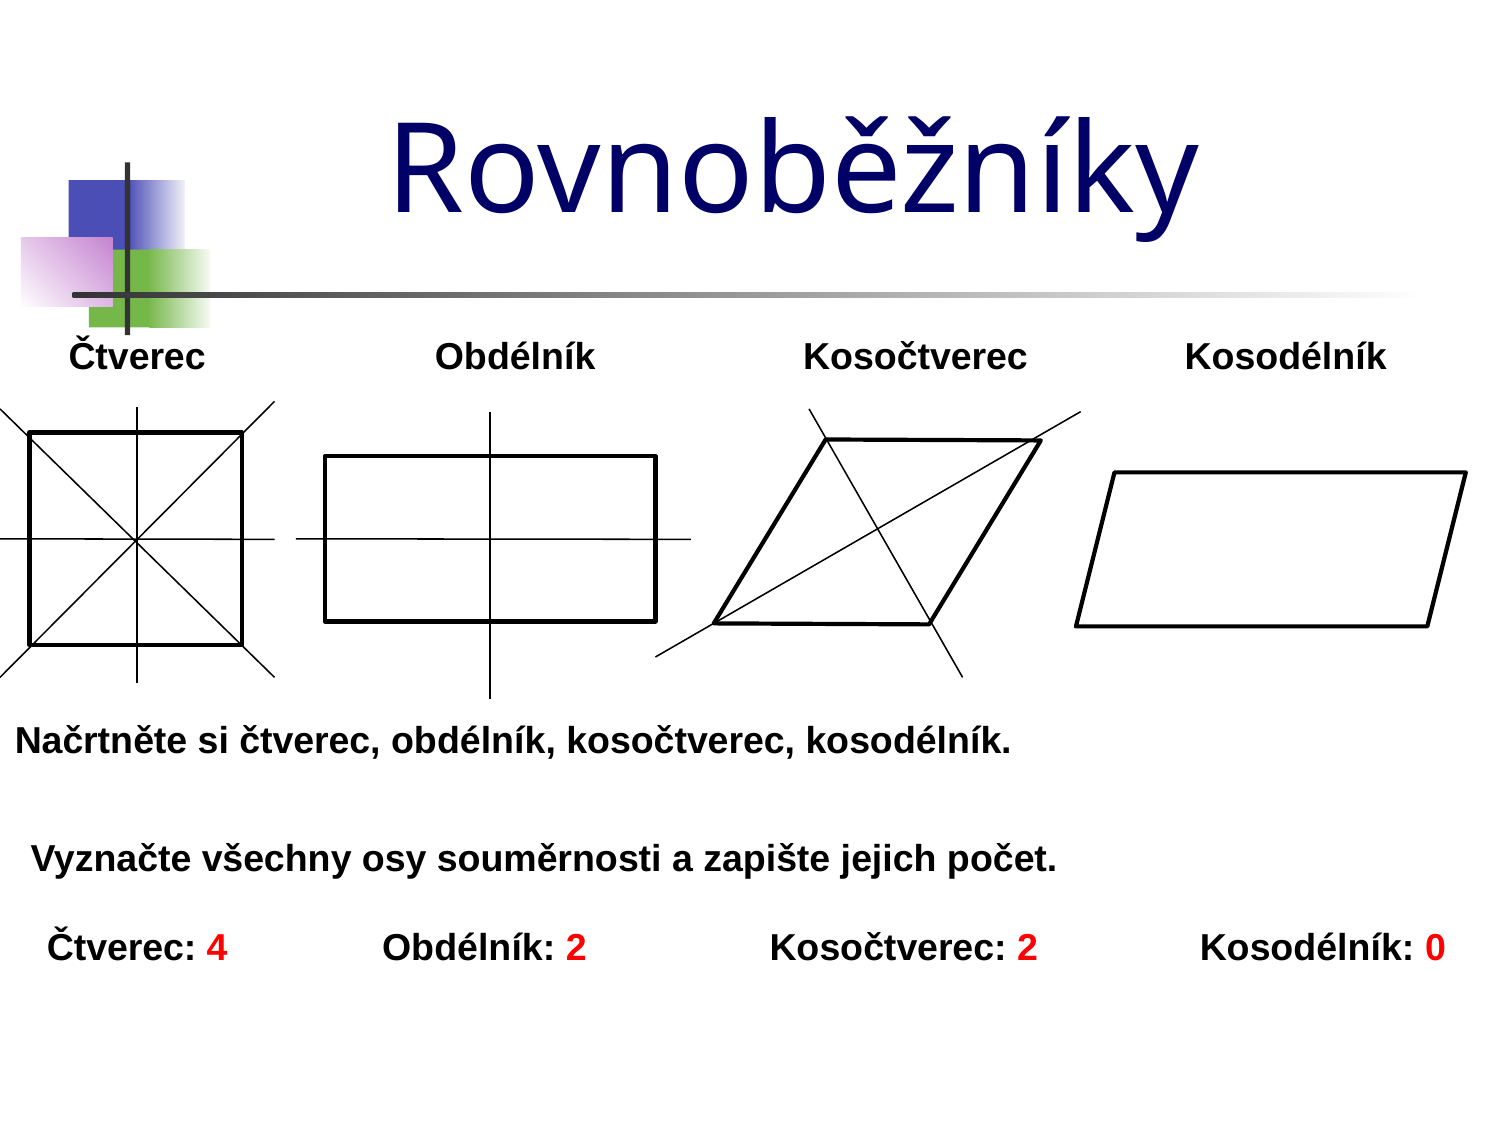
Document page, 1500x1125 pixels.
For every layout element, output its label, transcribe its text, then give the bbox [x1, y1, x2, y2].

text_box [655, 411, 804, 658]
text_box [0, 401, 275, 678]
text_box [324, 456, 485, 537]
text_box Obdélník: 2 [318, 915, 650, 976]
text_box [324, 540, 489, 551]
text_box Čtverec: 4 [29, 915, 245, 976]
text_box Rovnoběžníky [115, 42, 1471, 283]
text_box [495, 456, 650, 537]
text_box Obdélník [349, 324, 681, 385]
text_box Kosodélník [1105, 324, 1466, 385]
text_box Načrtněte si čtverec, obdélník, kosočtverec, kosodélník. [0, 708, 1258, 769]
text_box [324, 549, 485, 622]
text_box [808, 408, 963, 678]
text_box Kosočtverec: 2 [738, 915, 1069, 976]
text_box [495, 549, 650, 622]
text_box Vyznačte všechny osy souměrnosti a zapište jejich počet. [15, 826, 1110, 887]
text_box Kosodélník: 0 [1145, 915, 1500, 976]
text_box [965, 411, 1081, 658]
text_box [1087, 472, 1466, 627]
text_box Čtverec [29, 324, 245, 385]
text_box Kosočtverec [750, 324, 1081, 385]
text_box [491, 540, 653, 622]
